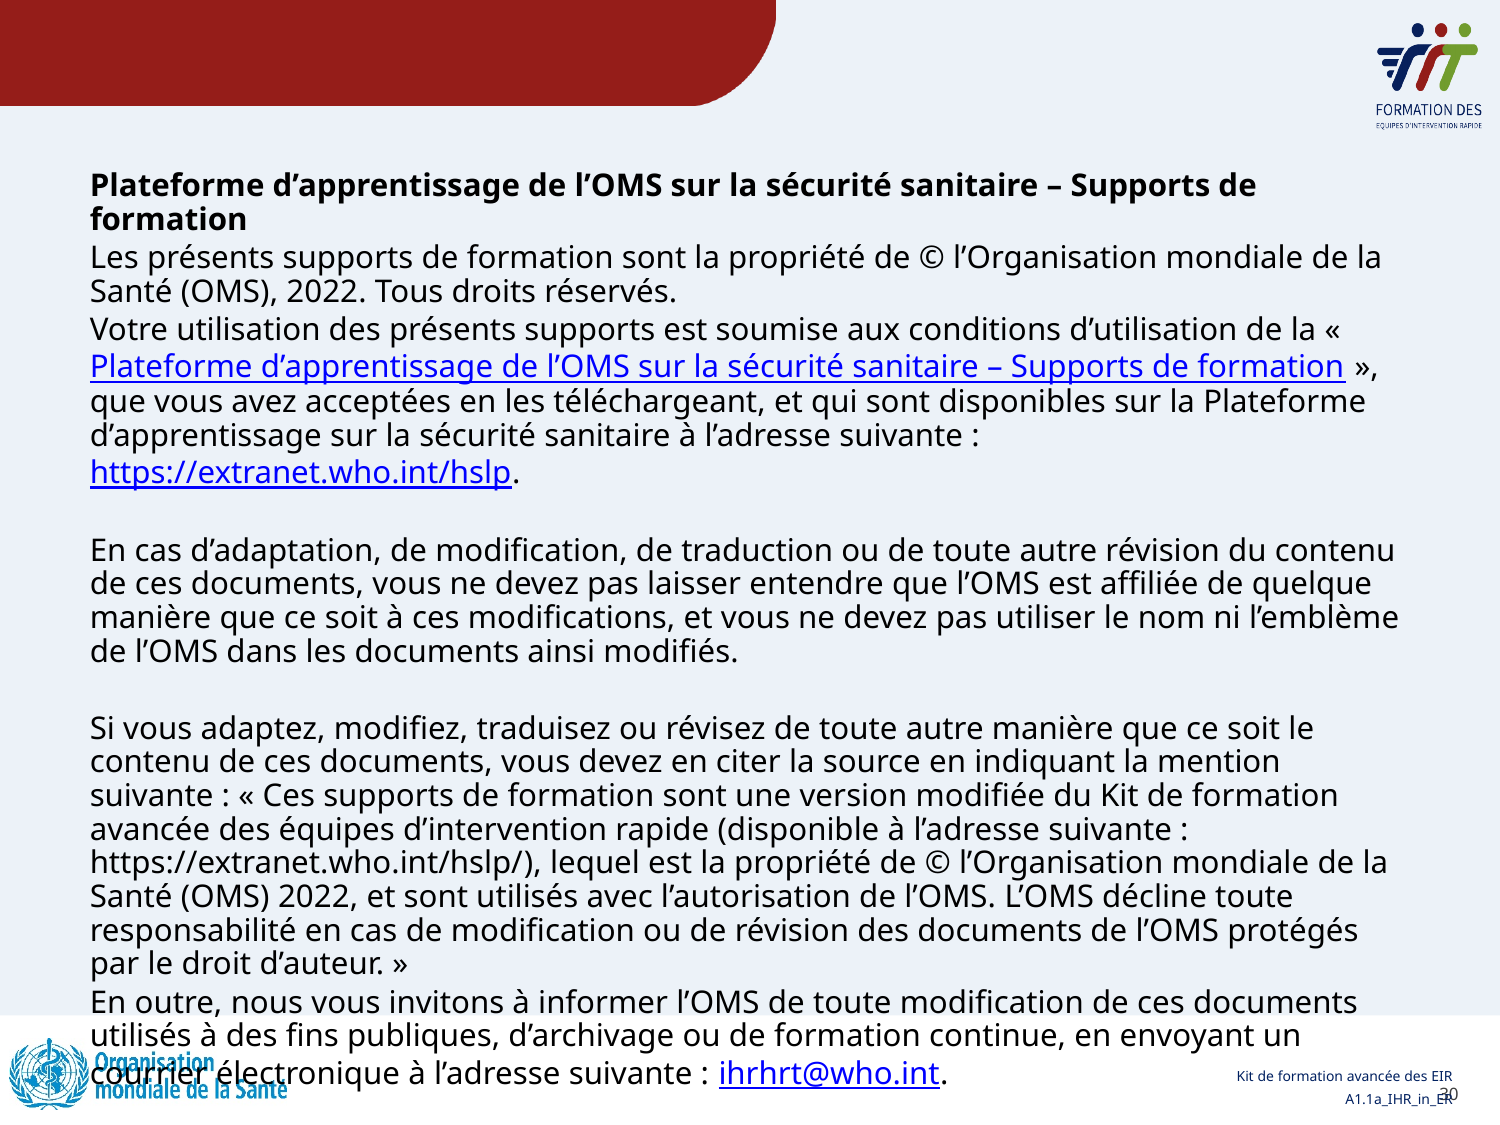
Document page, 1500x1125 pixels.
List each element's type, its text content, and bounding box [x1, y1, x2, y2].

picture [9, 1038, 287, 1110]
picture [50, 1051, 56, 1060]
list Plateforme d’apprentissage de l’OMS sur la sécurité sanitaire – Supports de formation Les présents supports de formation sont la propriété de © l’Organisation mondiale de la Santé (OMS), 2022. Tous droits réservés. Votre utilisation des présents supports est soumise aux conditions d’utilisation de la « Plateforme d’apprentissage de l’OMS sur la sécurité sanitaire – Supports de formation », que vous avez acceptées en les téléchargeant, et qui sont disponibles sur la Plateforme d’apprentissage sur la sécurité sanitaire à l’adresse suivante : https://extranet.who.int/hslp. En cas d’adaptation, de modification, de traduction ou de toute autre révision du contenu de ces documents, vous ne devez pas laisser entendre que l’OMS est affiliée de quelque manière que ce soit à ces modifications, et vous ne devez pas utiliser le nom ni l’emblème de l’OMS dans les documents ainsi modifiés. Si vous adaptez, modifiez, traduisez ou révisez de toute autre manière que ce soit le contenu de ces documents, vous devez en citer la source en indiquant la mention suivante : « Ces supports de formation sont une version modifiée du Kit de formation avancée des équipes d’intervention rapide (disponible à l’adresse suivante : https://extranet.who.int/hslp/), lequel est la propriété de © l’Organisation mondiale de la Santé (OMS) 2022, et sont utilisés avec l’autorisation de l’OMS. L’OMS décline toute responsabilité en cas de modification ou de révision des documents de l’OMS protégés par le droit d’auteur. » En outre, nous vous invitons à informer l’OMS de toute modification de ces documents utilisés à des fins publiques, d’archivage ou de formation continue, en envoyant un courrier électronique à l’adresse suivante : ihrhrt@who.int. [87, 169, 1407, 782]
picture [0, 0, 776, 106]
picture [1376, 22, 1482, 130]
